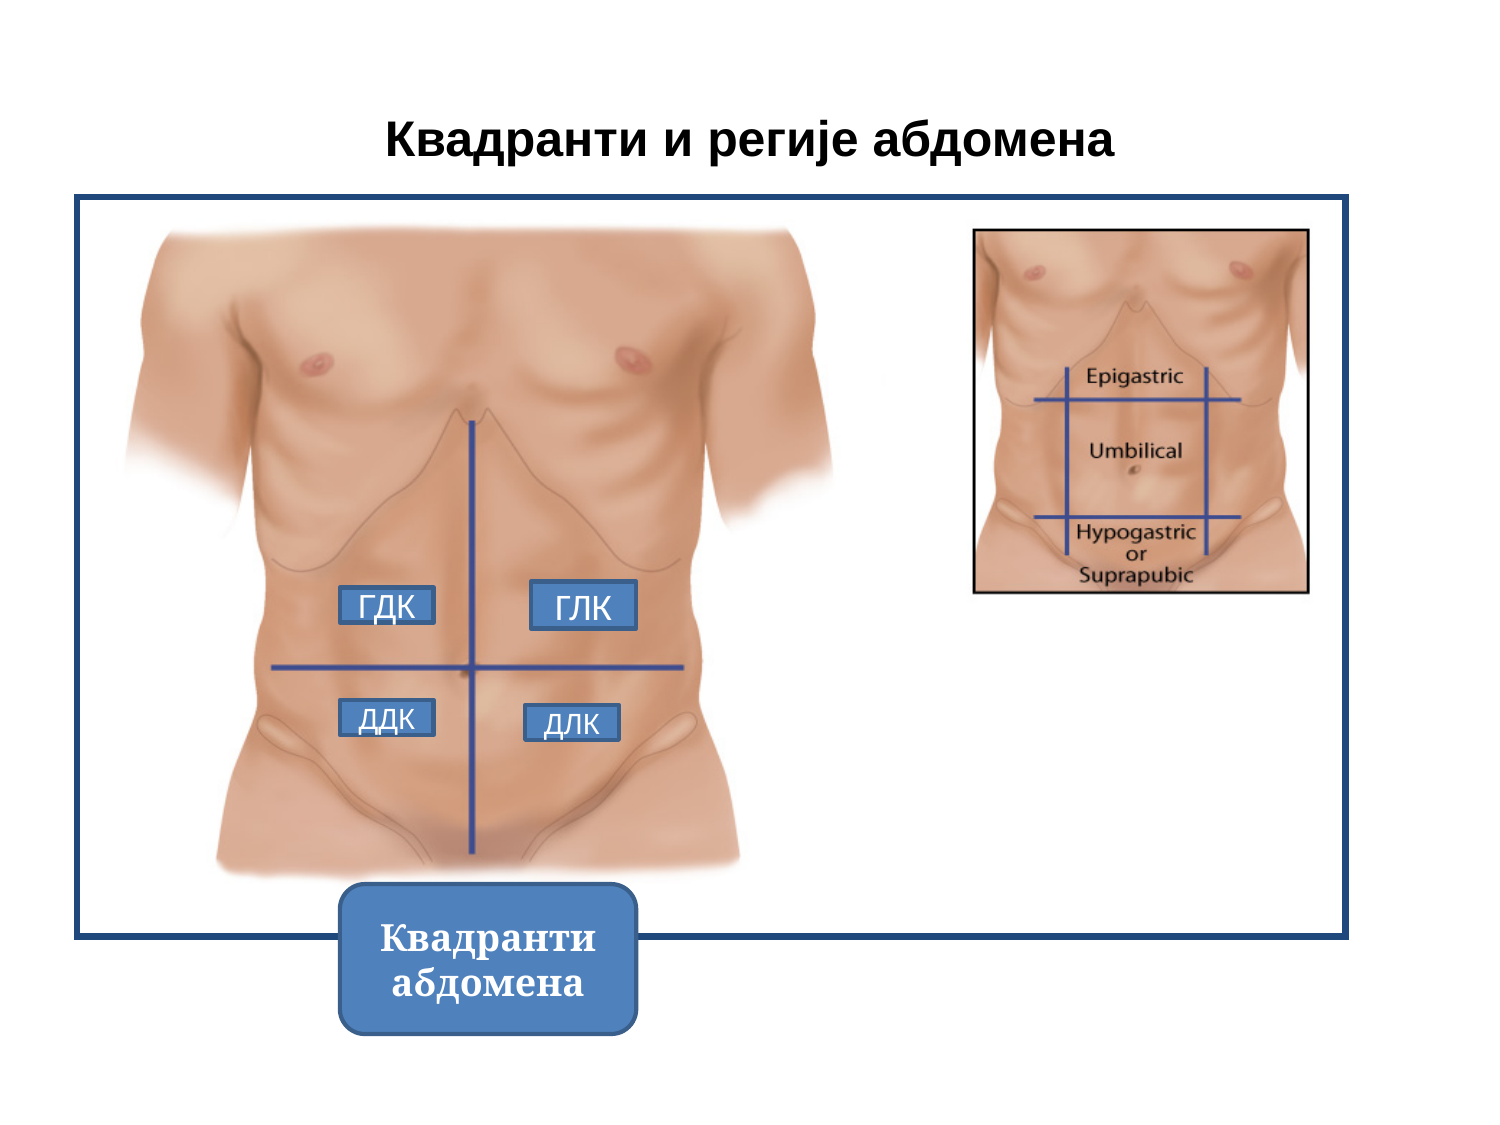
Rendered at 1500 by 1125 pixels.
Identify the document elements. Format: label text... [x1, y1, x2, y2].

text_box Квадранти абдомена [337, 943, 639, 1037]
title Квадранти и регије абдомена [75, 45, 1425, 233]
picture [79, 199, 1343, 934]
